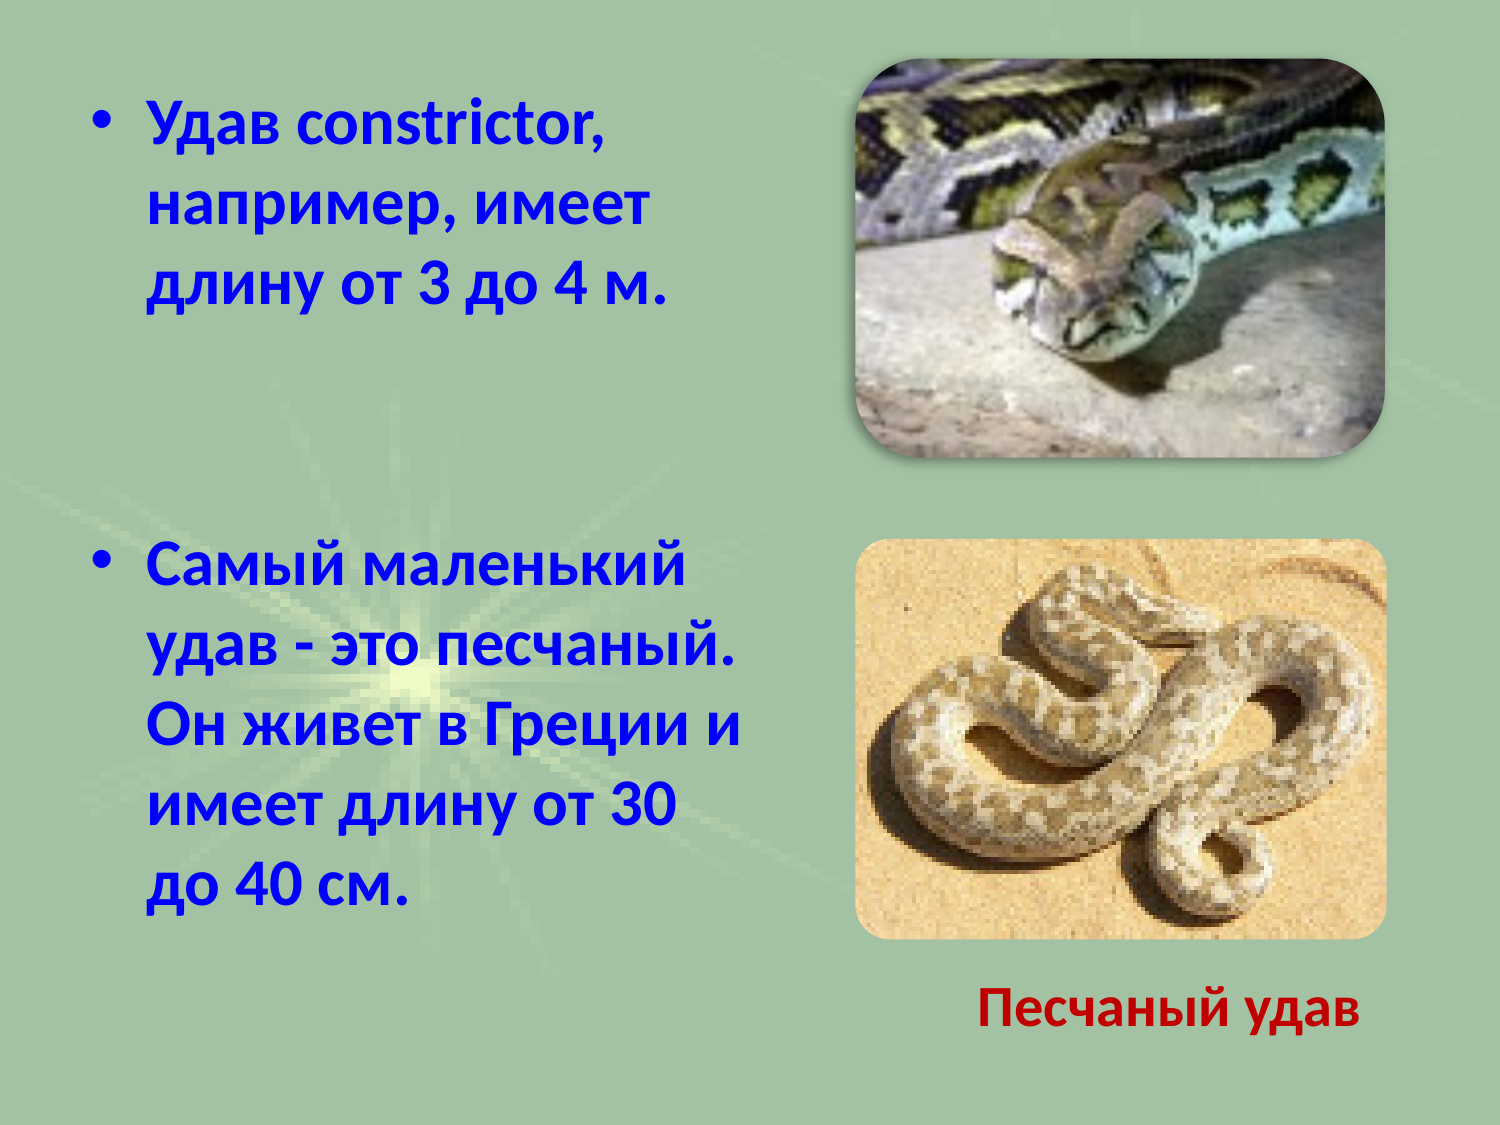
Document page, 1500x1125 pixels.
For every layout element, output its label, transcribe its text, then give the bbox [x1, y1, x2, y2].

picture [0, 0, 1500, 1125]
list Удав constrictor, например, имеет длину от 3 до 4 м. Самый маленький удав - это песчаный. Он живет в Греции и имеет длину от 30 до 40 см. [75, 70, 774, 1090]
text_box Песчаный удав [963, 960, 1377, 1046]
